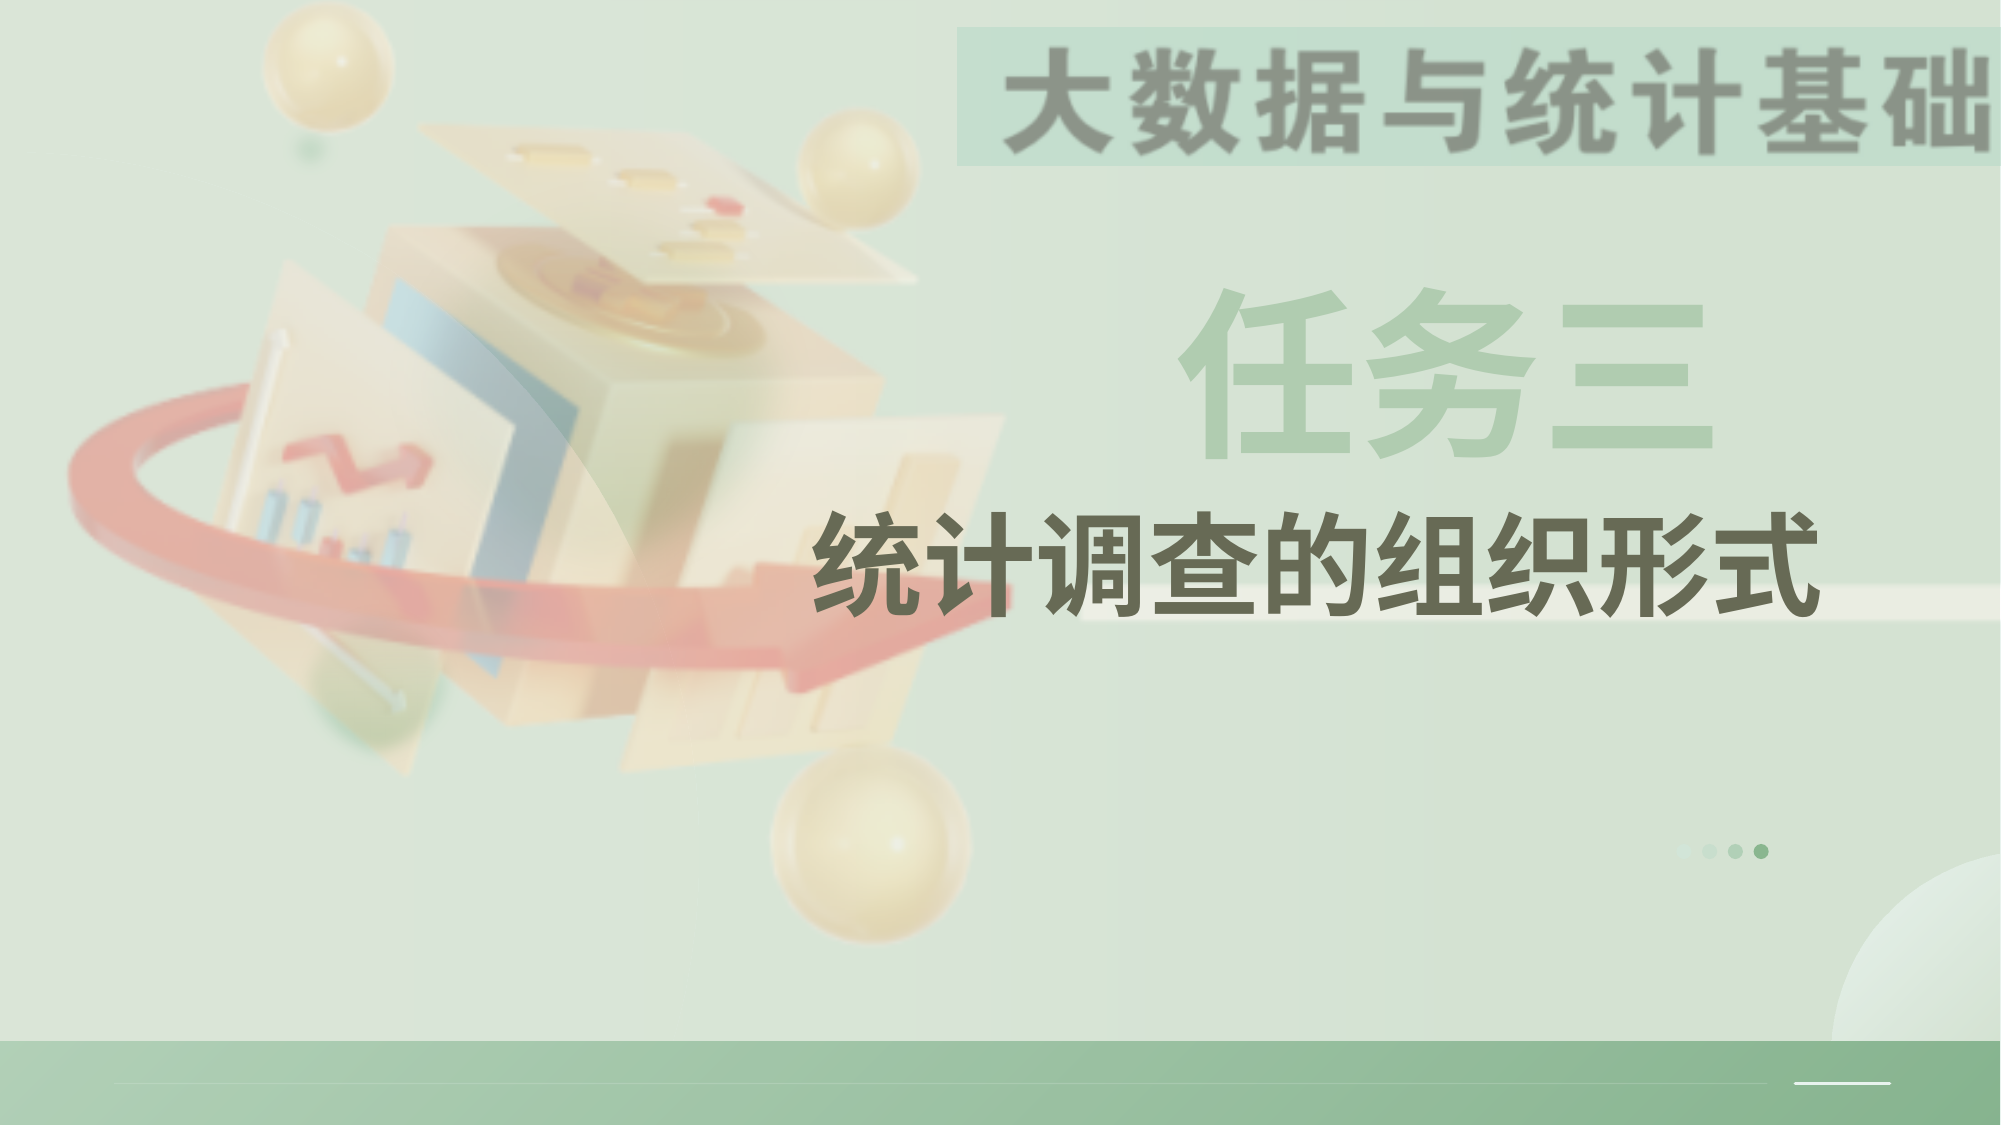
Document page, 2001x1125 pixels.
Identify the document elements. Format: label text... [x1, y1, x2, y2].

title 统计调查的组织形式 [800, 495, 1824, 833]
list 任务三 [870, 182, 1767, 480]
